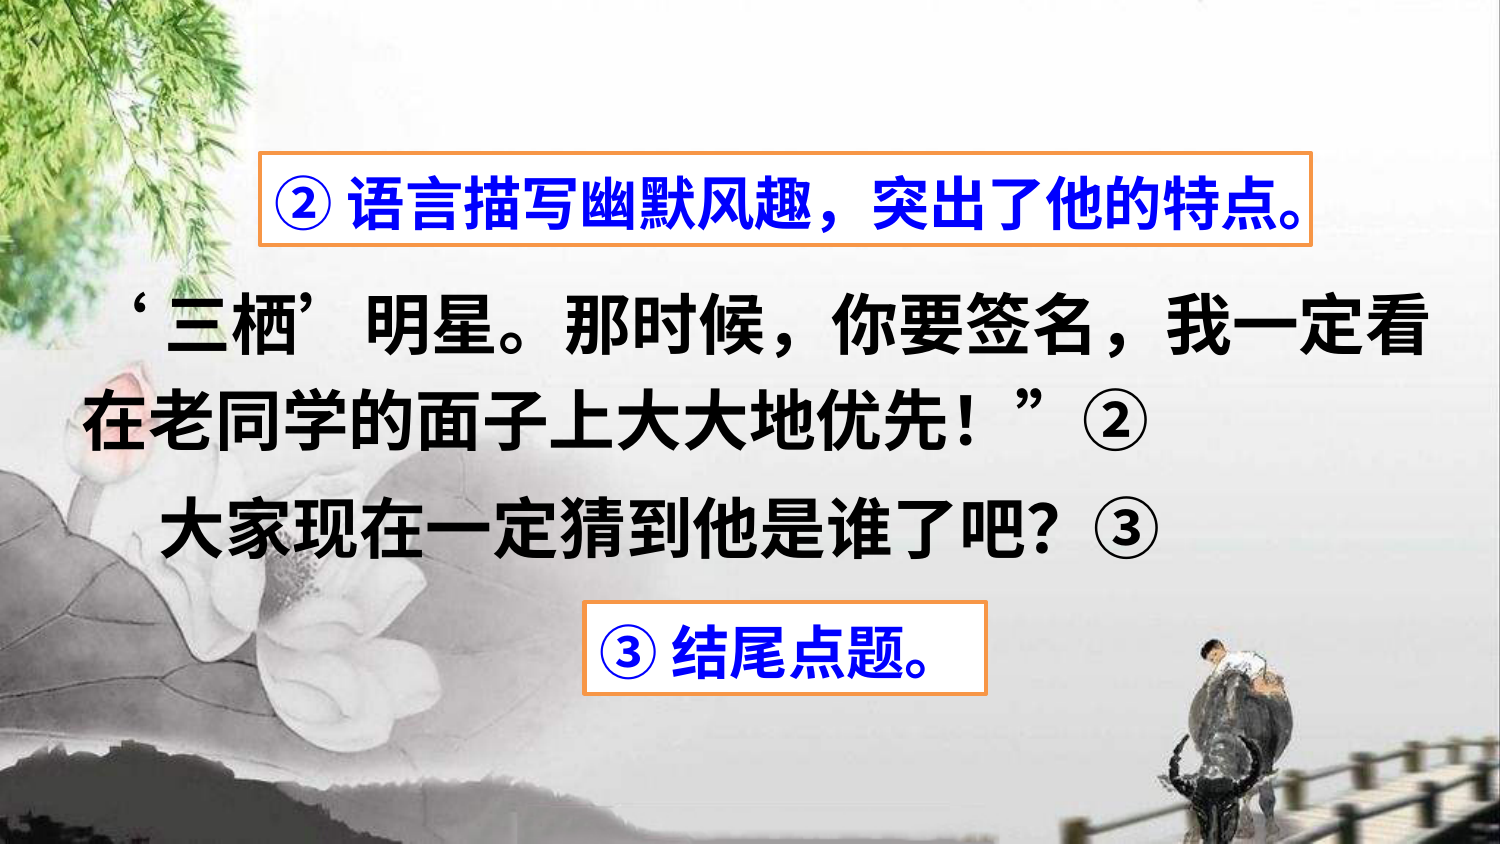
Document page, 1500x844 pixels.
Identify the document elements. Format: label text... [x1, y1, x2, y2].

text_box ‘三栖’明星。那时候，你要签名，我一定看在老同学的面子上大大地优先！”② 大家现在一定猜到他是谁了吧？③ [67, 259, 1450, 575]
text_box ③结尾点题。 [584, 602, 987, 694]
picture [0, 0, 1500, 844]
text_box ②语言描写幽默风趣，突出了他的特点。 [259, 153, 1312, 245]
